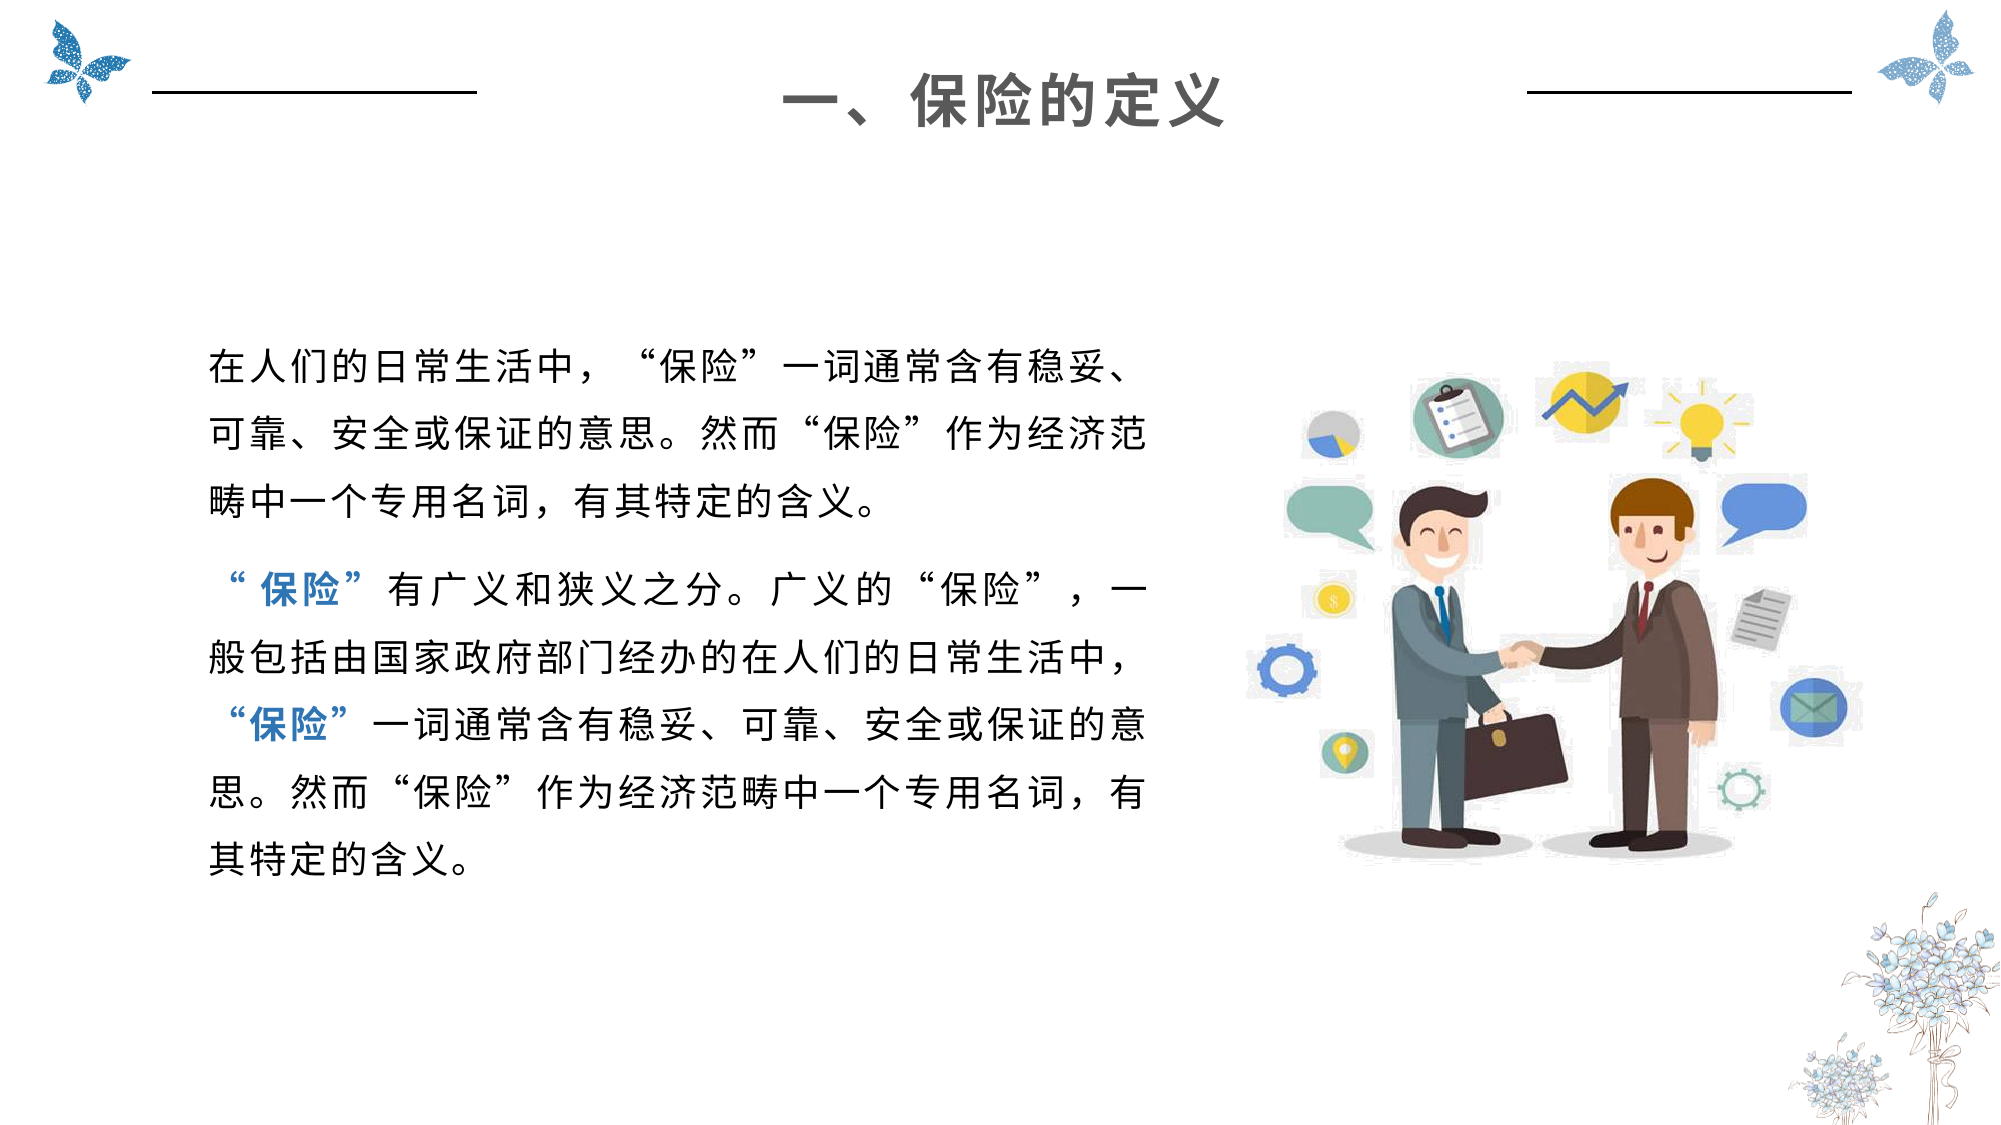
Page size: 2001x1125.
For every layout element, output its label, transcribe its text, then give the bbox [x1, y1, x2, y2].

picture [1788, 892, 2000, 1125]
text_box 在人们的日常生活中，“保险”一词通常含有稳妥、可靠、安全或保证的意思。然而“保险”作为经济范畴中一个专用名词，有其特定的含义。 “保险”有广义和狭义之分。广义的“保险”，一般包括由国家政府部门经办的在人们的日常生活中，“保险”一词通常含有稳妥、可靠、安全或保证的意思。然而“保险”作为经济范畴中一个专用名词，有其特定的含义。 [137, 314, 1164, 888]
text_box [151, 55, 1852, 142]
picture [1212, 314, 1889, 879]
